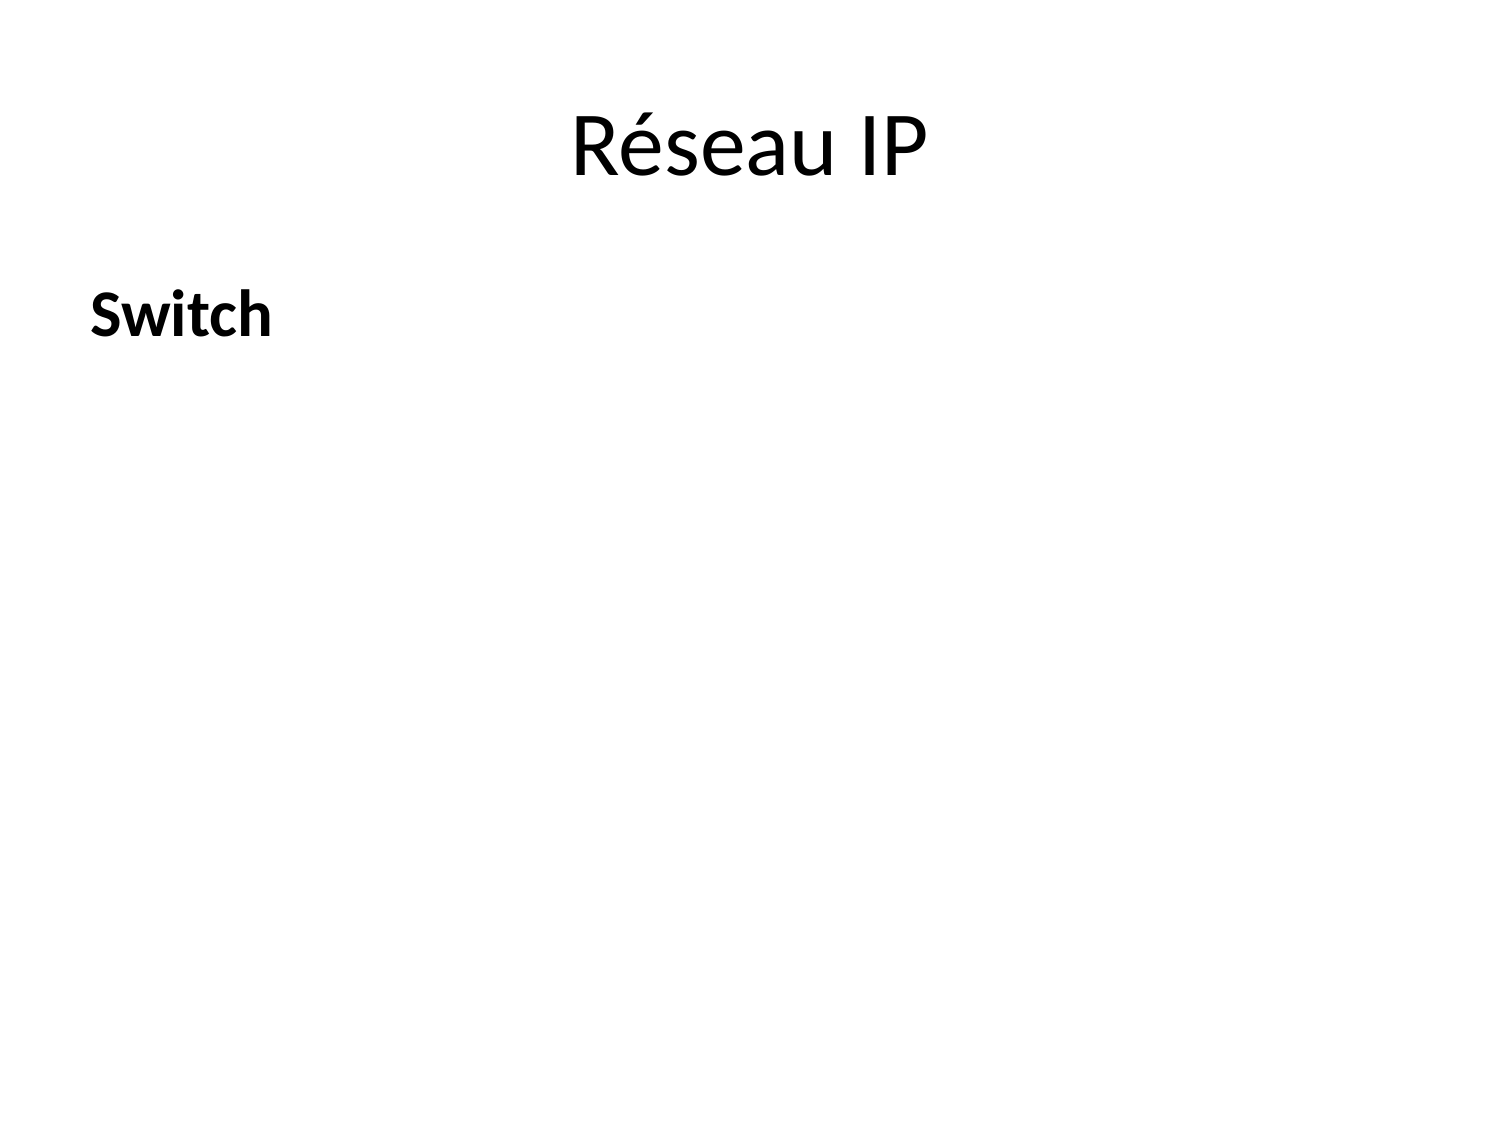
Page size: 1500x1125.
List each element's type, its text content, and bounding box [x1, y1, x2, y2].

list Switch [75, 262, 1425, 1005]
title Réseau IP [75, 45, 1425, 233]
